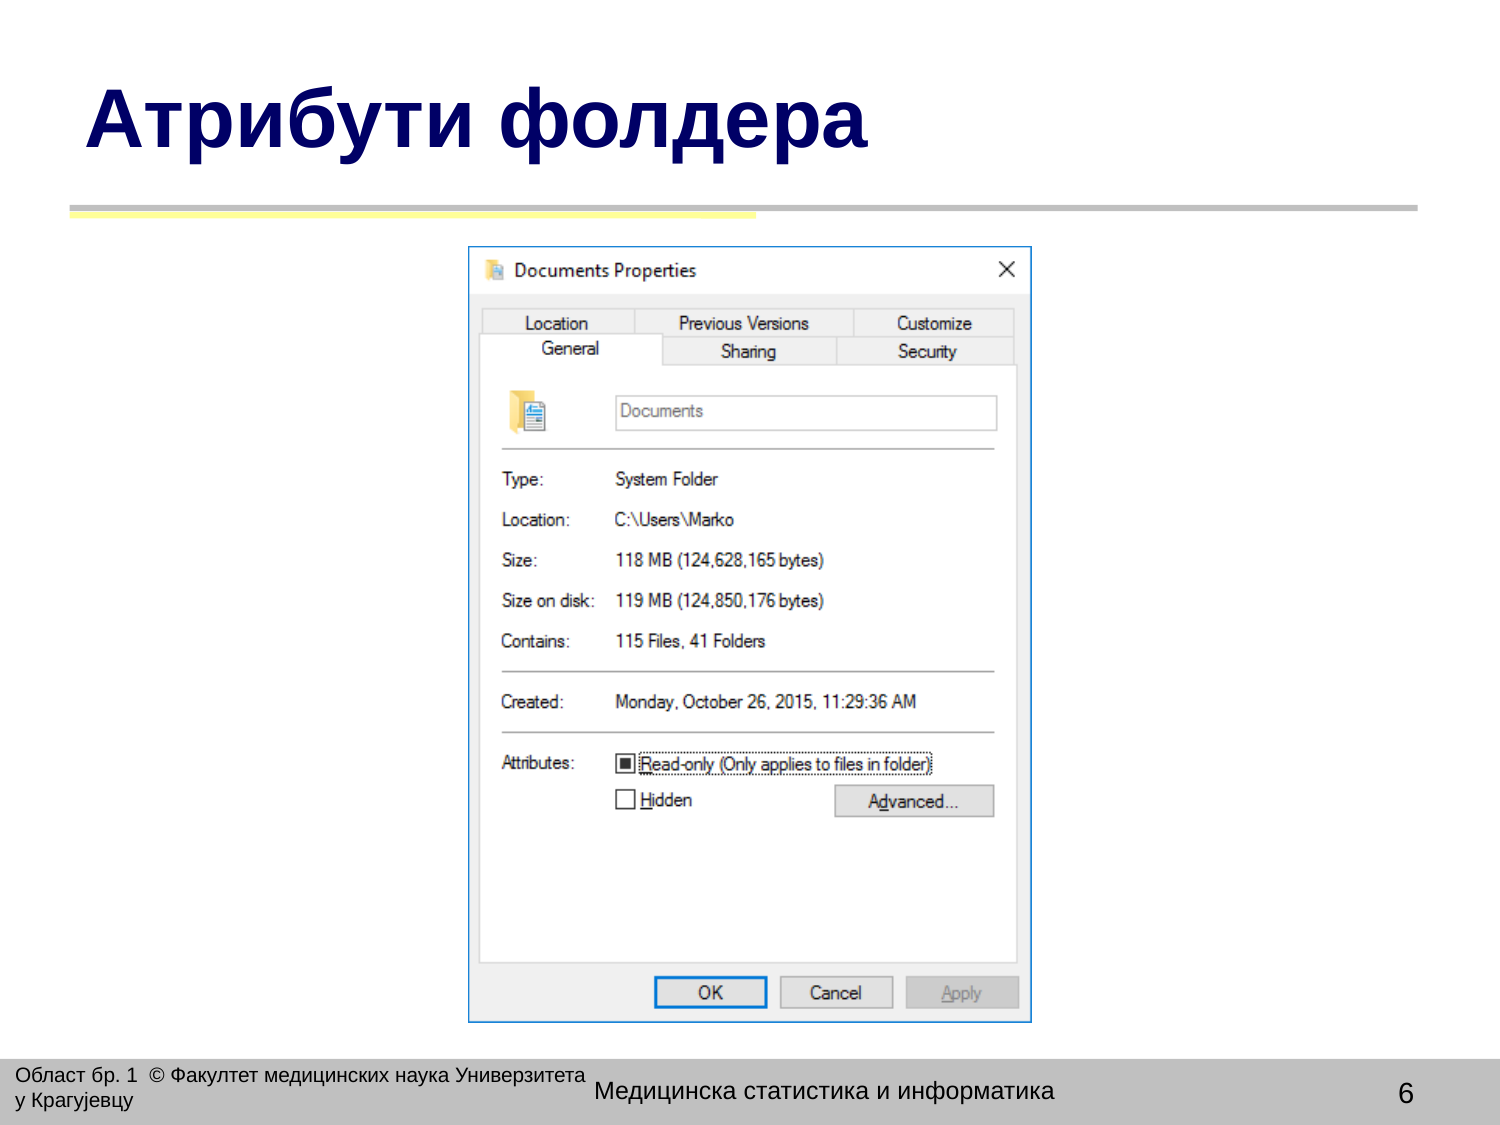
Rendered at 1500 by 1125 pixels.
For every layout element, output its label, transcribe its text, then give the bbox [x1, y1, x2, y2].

slide_number Област бр. 1 © Факултет медицинских наука Универзитета у Крагујевцу [0, 1053, 614, 1108]
footer Медицинска статистика и информатика [512, 1066, 1138, 1125]
slide_number 6 [1155, 1066, 1430, 1125]
title Атрибути фолдера [69, 19, 1426, 208]
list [467, 246, 1033, 1023]
